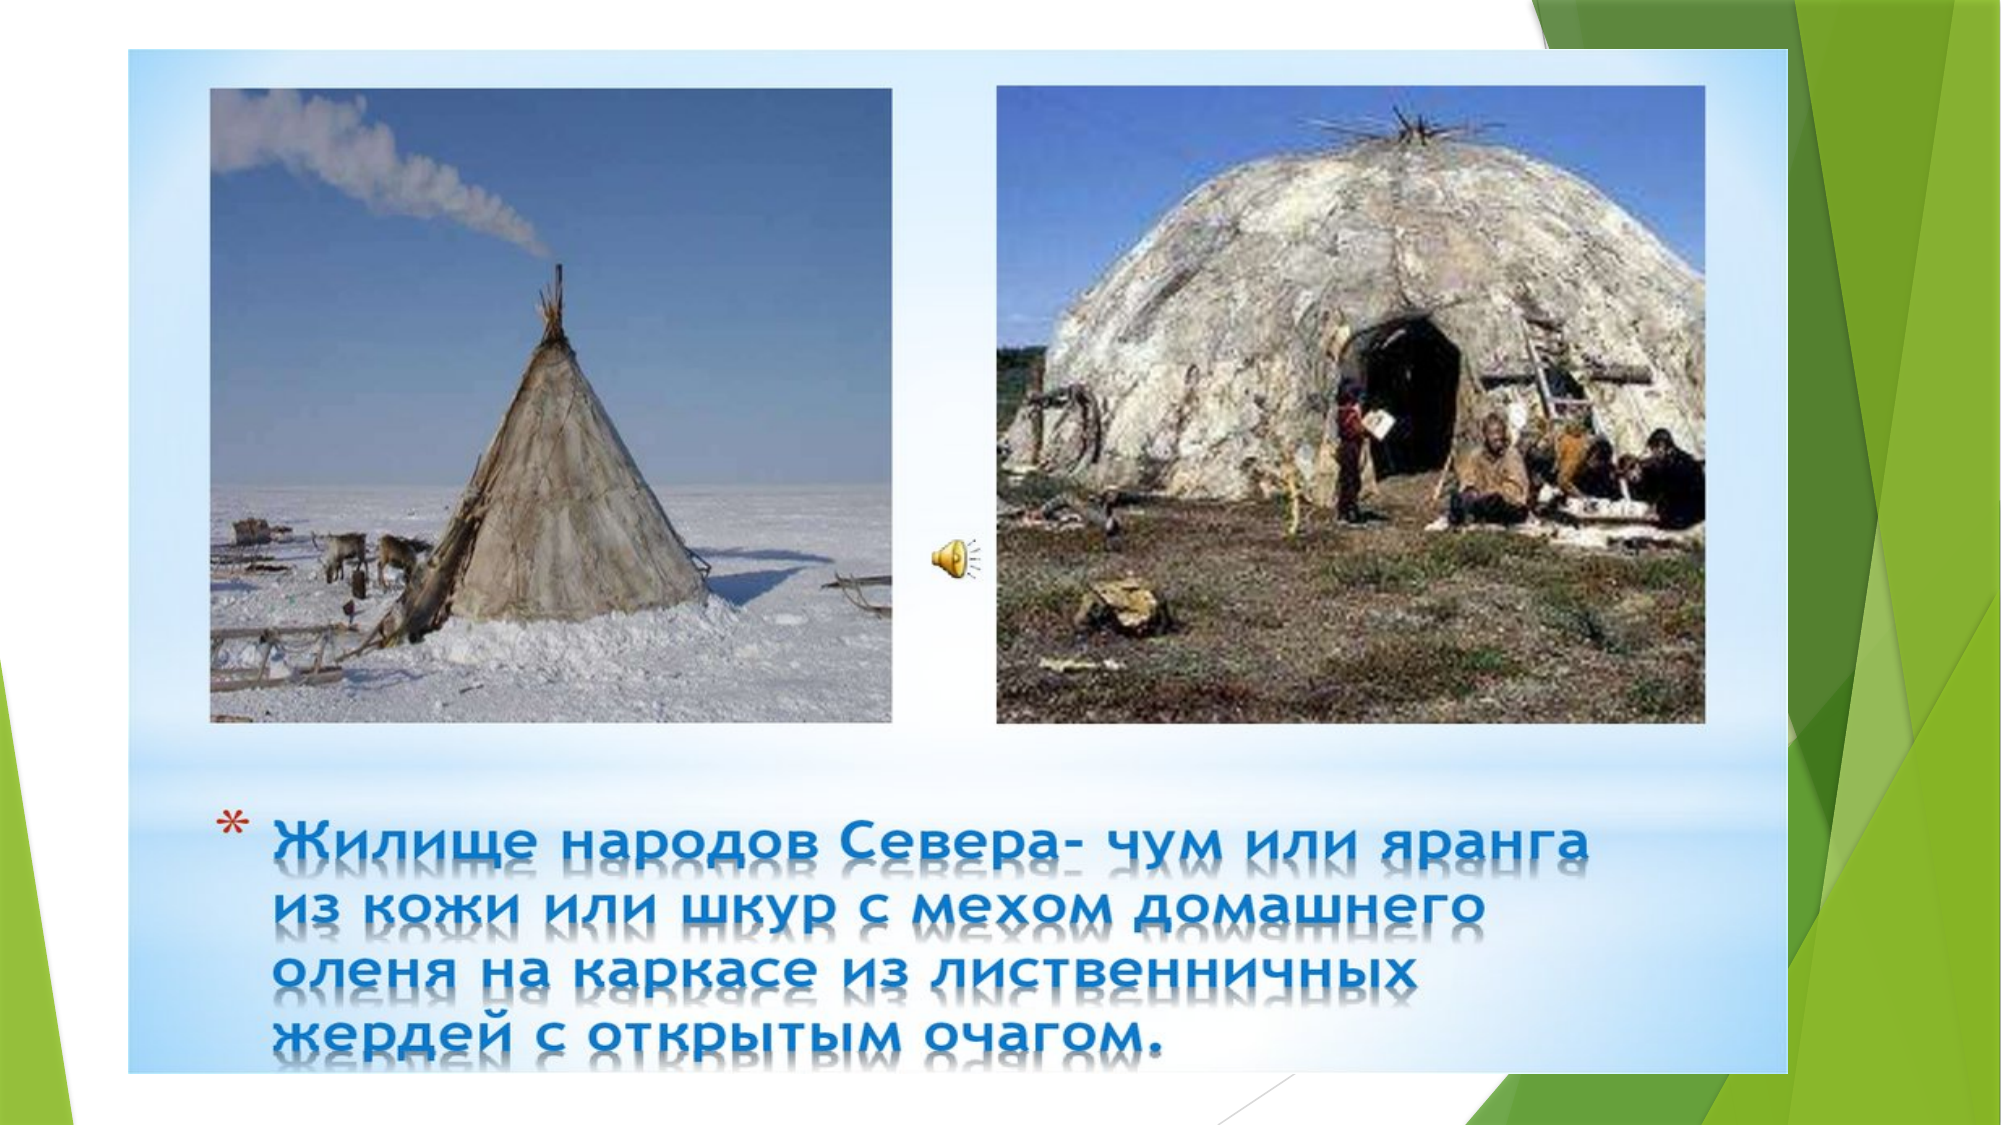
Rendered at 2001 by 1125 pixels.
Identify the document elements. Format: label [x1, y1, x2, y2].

picture [128, 48, 1789, 1074]
